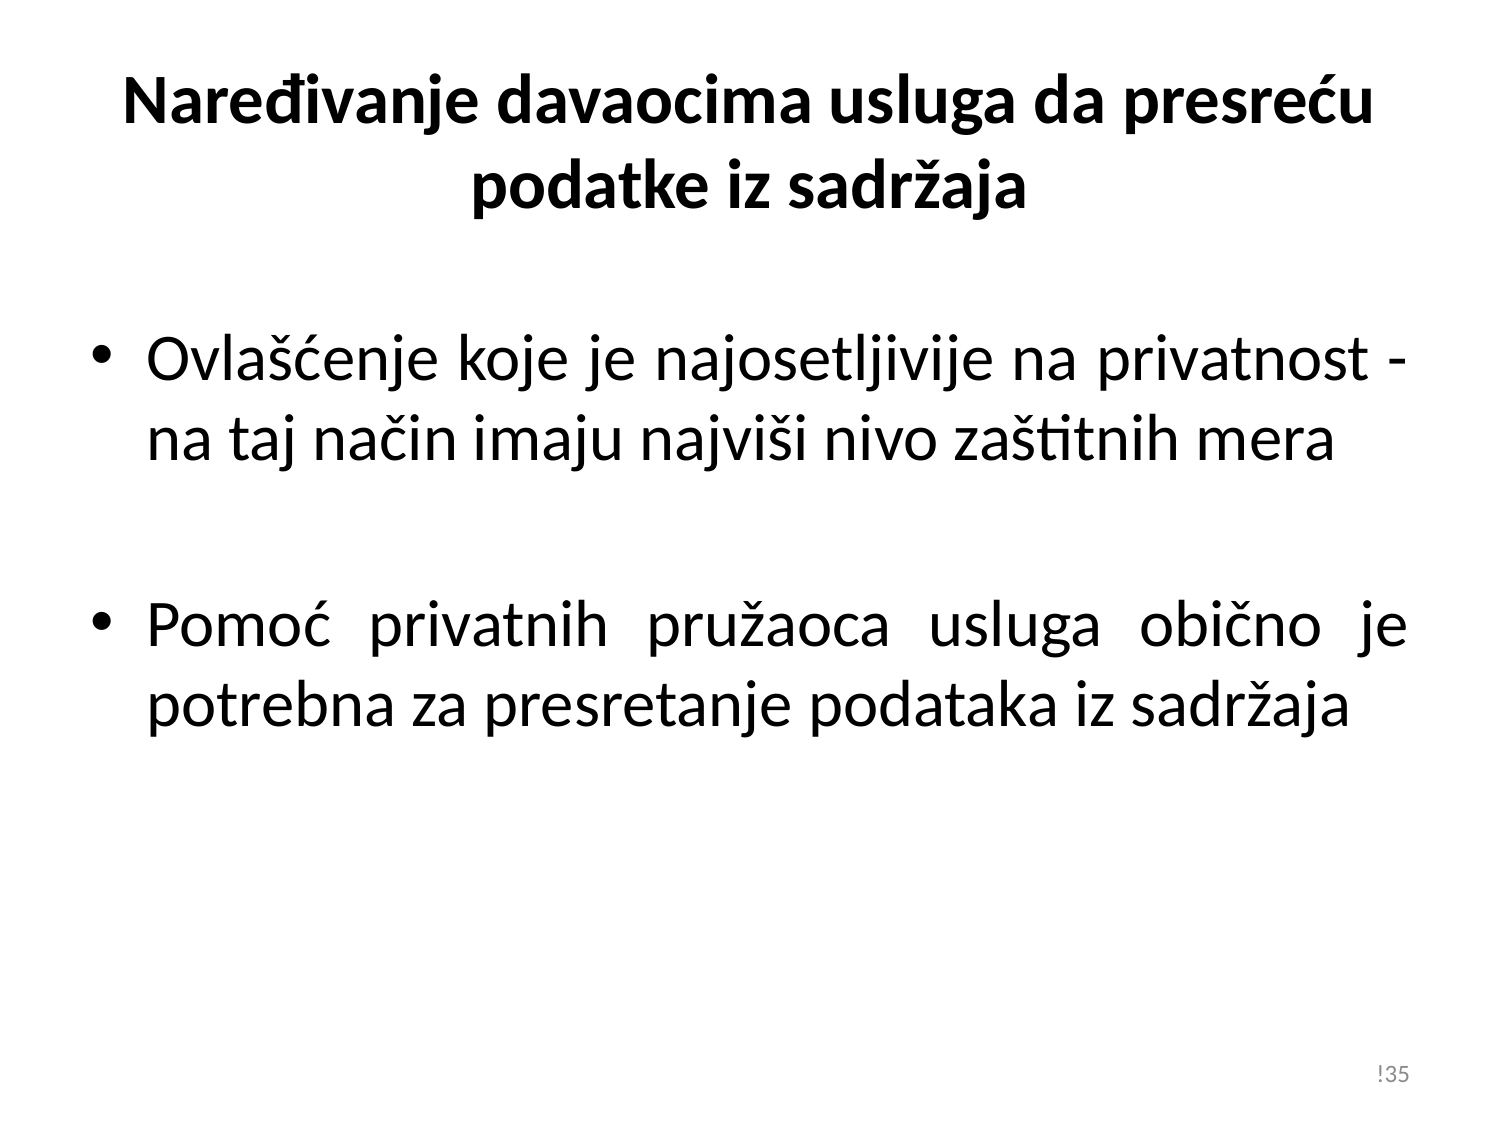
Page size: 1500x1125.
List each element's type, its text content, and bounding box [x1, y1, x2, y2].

list Ovlašćenje koje je najosetljivije na privatnost - na taj način imaju najviši nivo zaštitnih mera Pomoć privatnih pružaoca usluga obično je potrebna za presretanje podataka iz sadržaja [75, 306, 1425, 1005]
slide_number !35 [1074, 1042, 1425, 1103]
title Naređivanje davaocima usluga da presreću podatke iz sadržaja [75, 45, 1425, 233]
